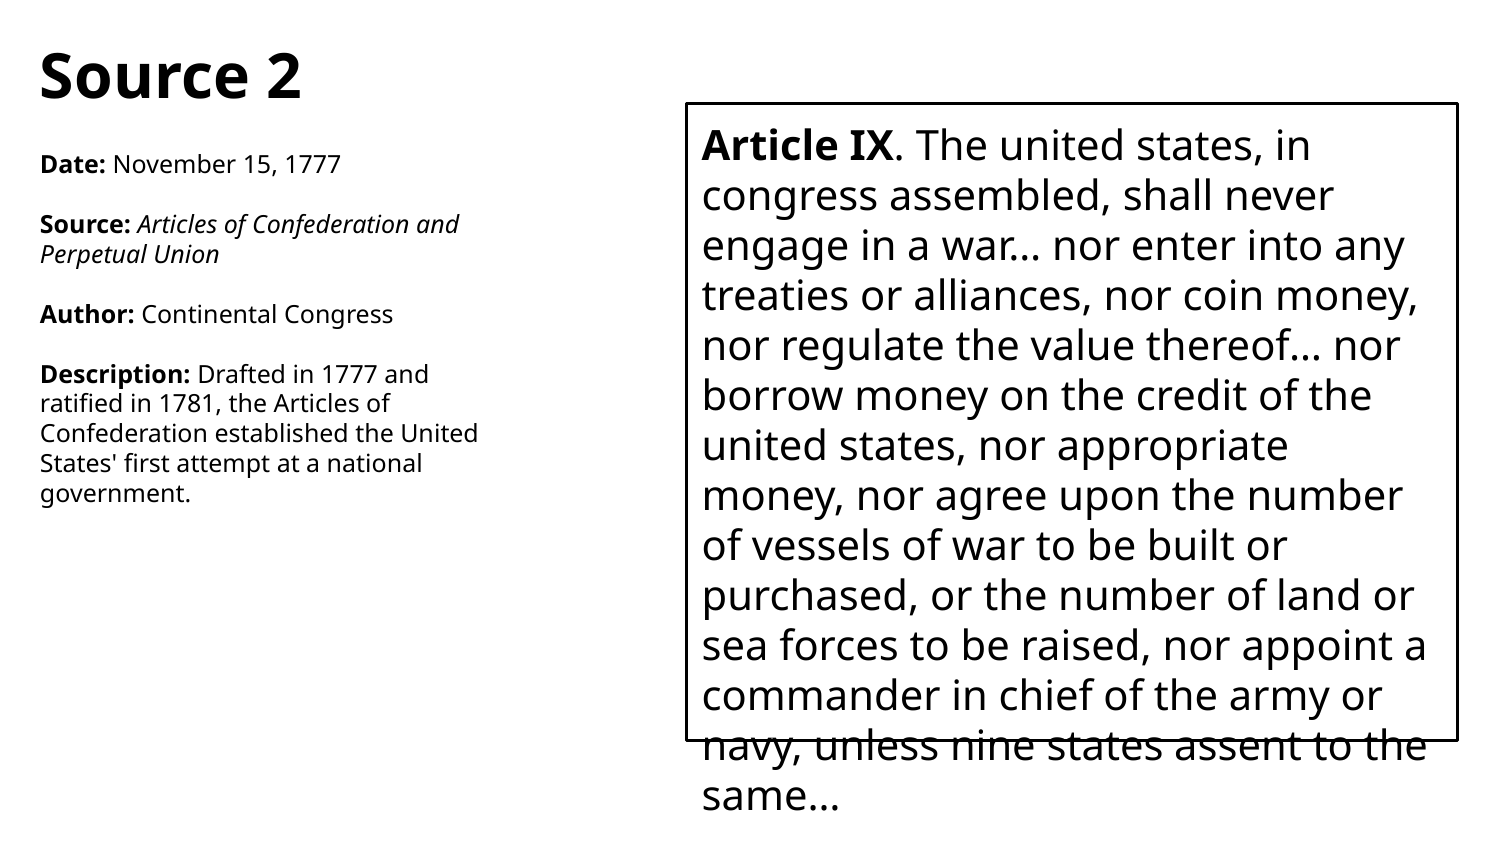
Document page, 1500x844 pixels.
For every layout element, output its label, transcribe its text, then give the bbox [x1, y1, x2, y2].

text_box Source 2 Date: November 15, 1777 Source: Articles of Confederation and Perpetual Union Author: Continental Congress Description: Drafted in 1777 and ratified in 1781, the Articles of Confederation established the United States' first attempt at a national government. [24, 21, 534, 749]
text_box Article IX. The united states, in congress assembled, shall never engage in a war… nor enter into any treaties or alliances, nor coin money, nor regulate the value thereof… nor borrow money on the credit of the united states, nor appropriate money, nor agree upon the number of vessels of war to be built or purchased, or the number of land or sea forces to be raised, nor appoint a commander in chief of the army or navy, unless nine states assent to the same… [686, 103, 1458, 741]
